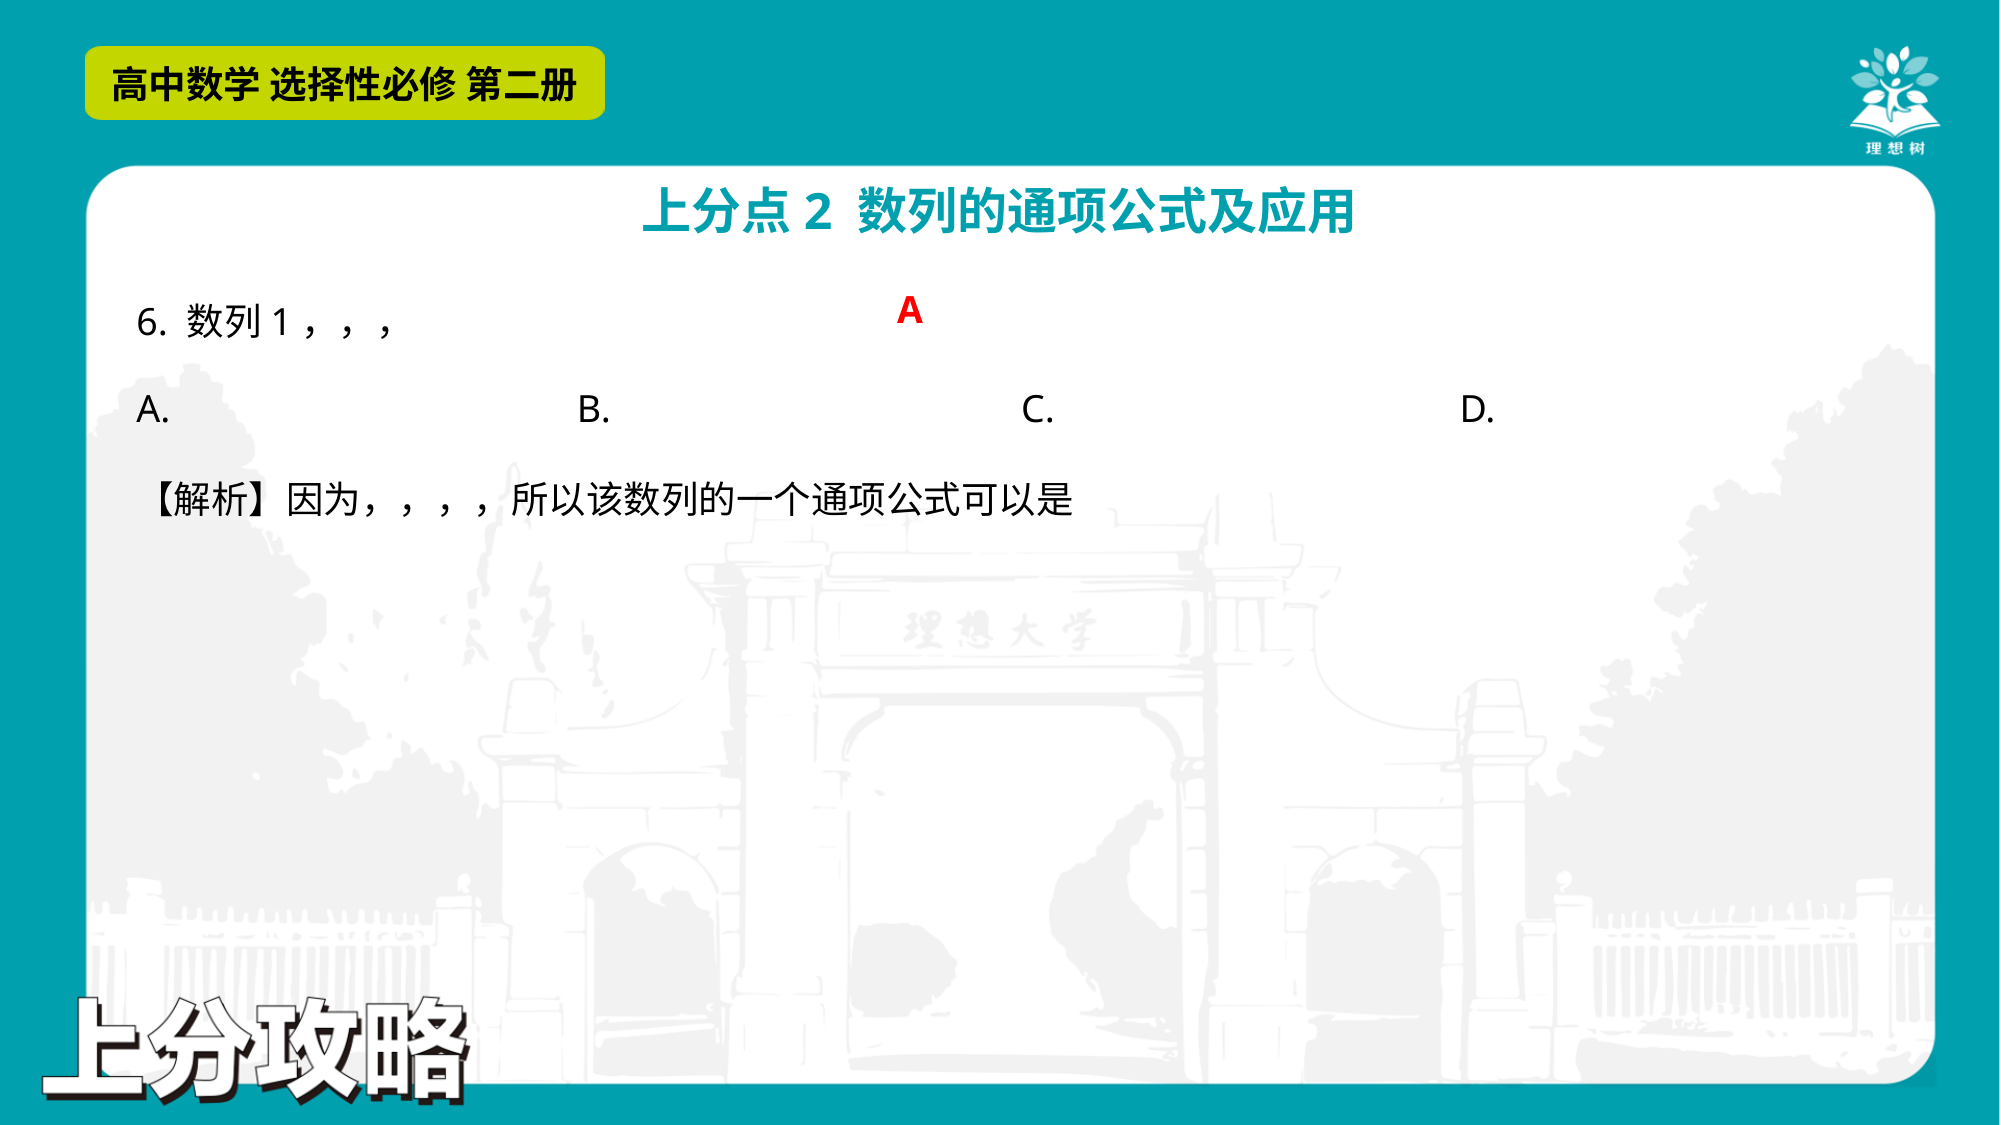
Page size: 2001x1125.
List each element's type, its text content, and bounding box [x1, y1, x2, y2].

picture [0, 0, 2000, 1125]
text_box A [882, 285, 938, 330]
